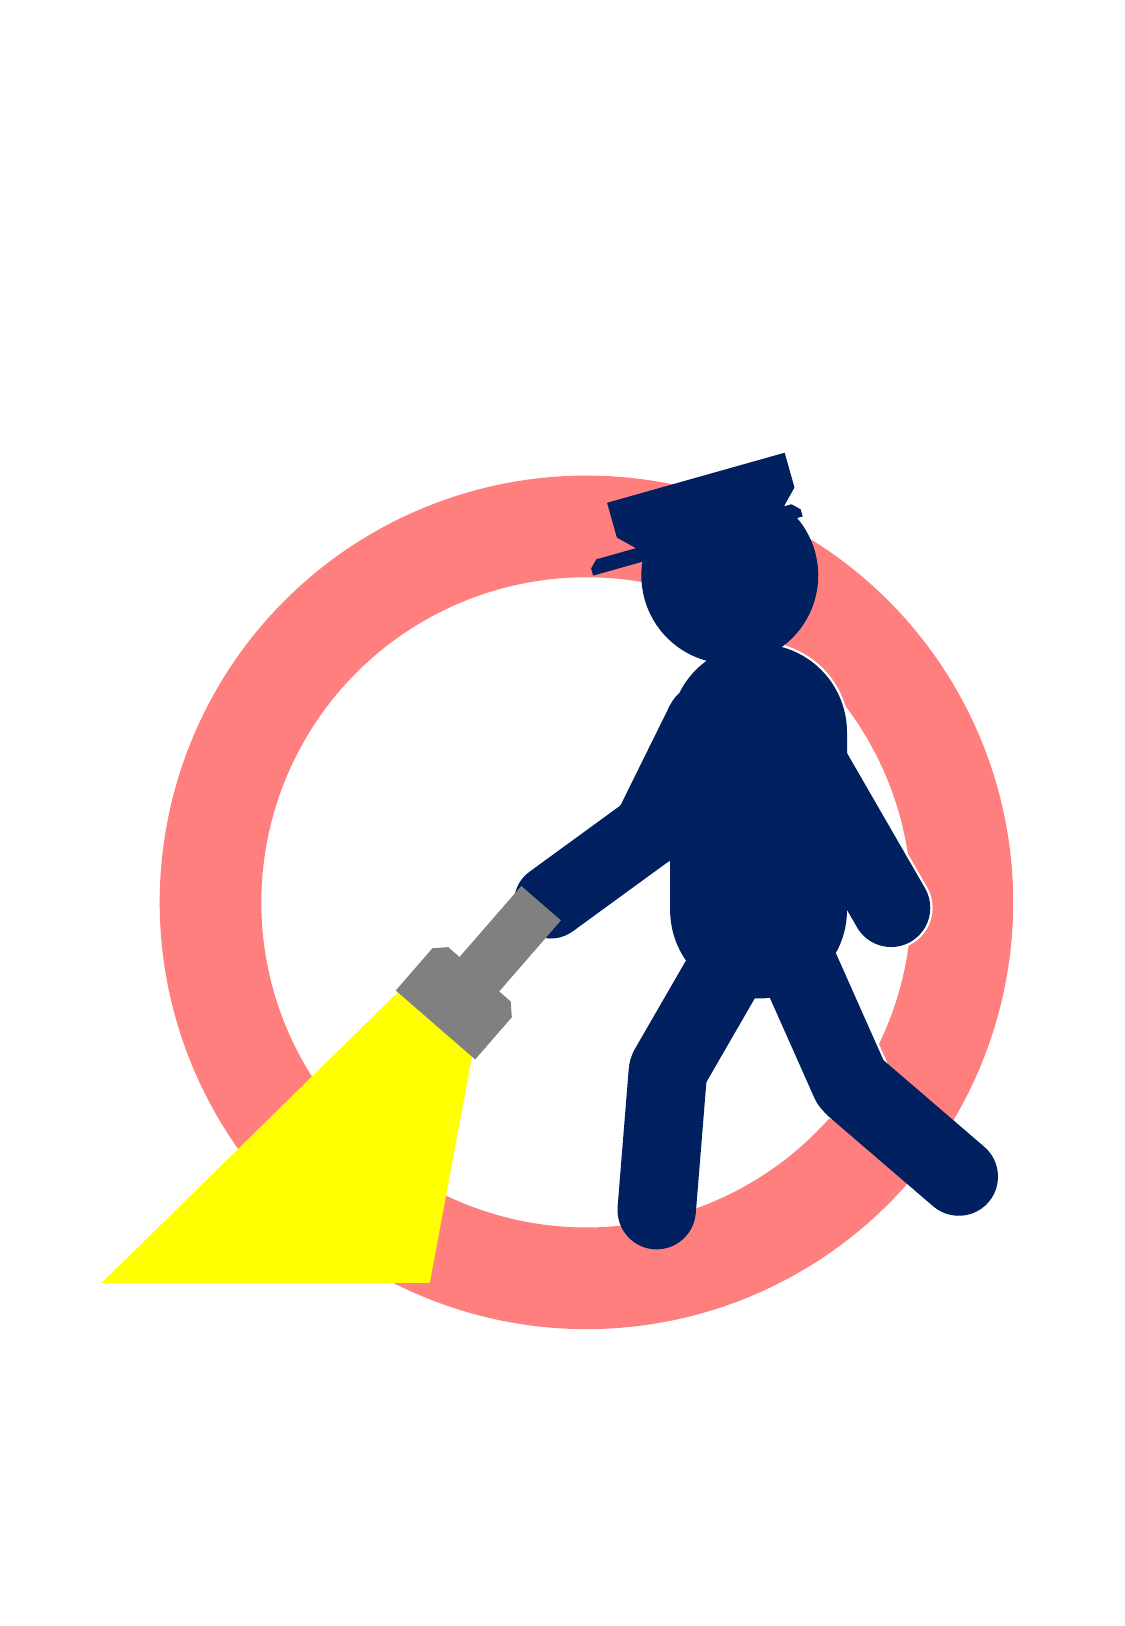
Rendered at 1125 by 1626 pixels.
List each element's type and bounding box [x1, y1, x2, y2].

text_box [101, 475, 1014, 1330]
